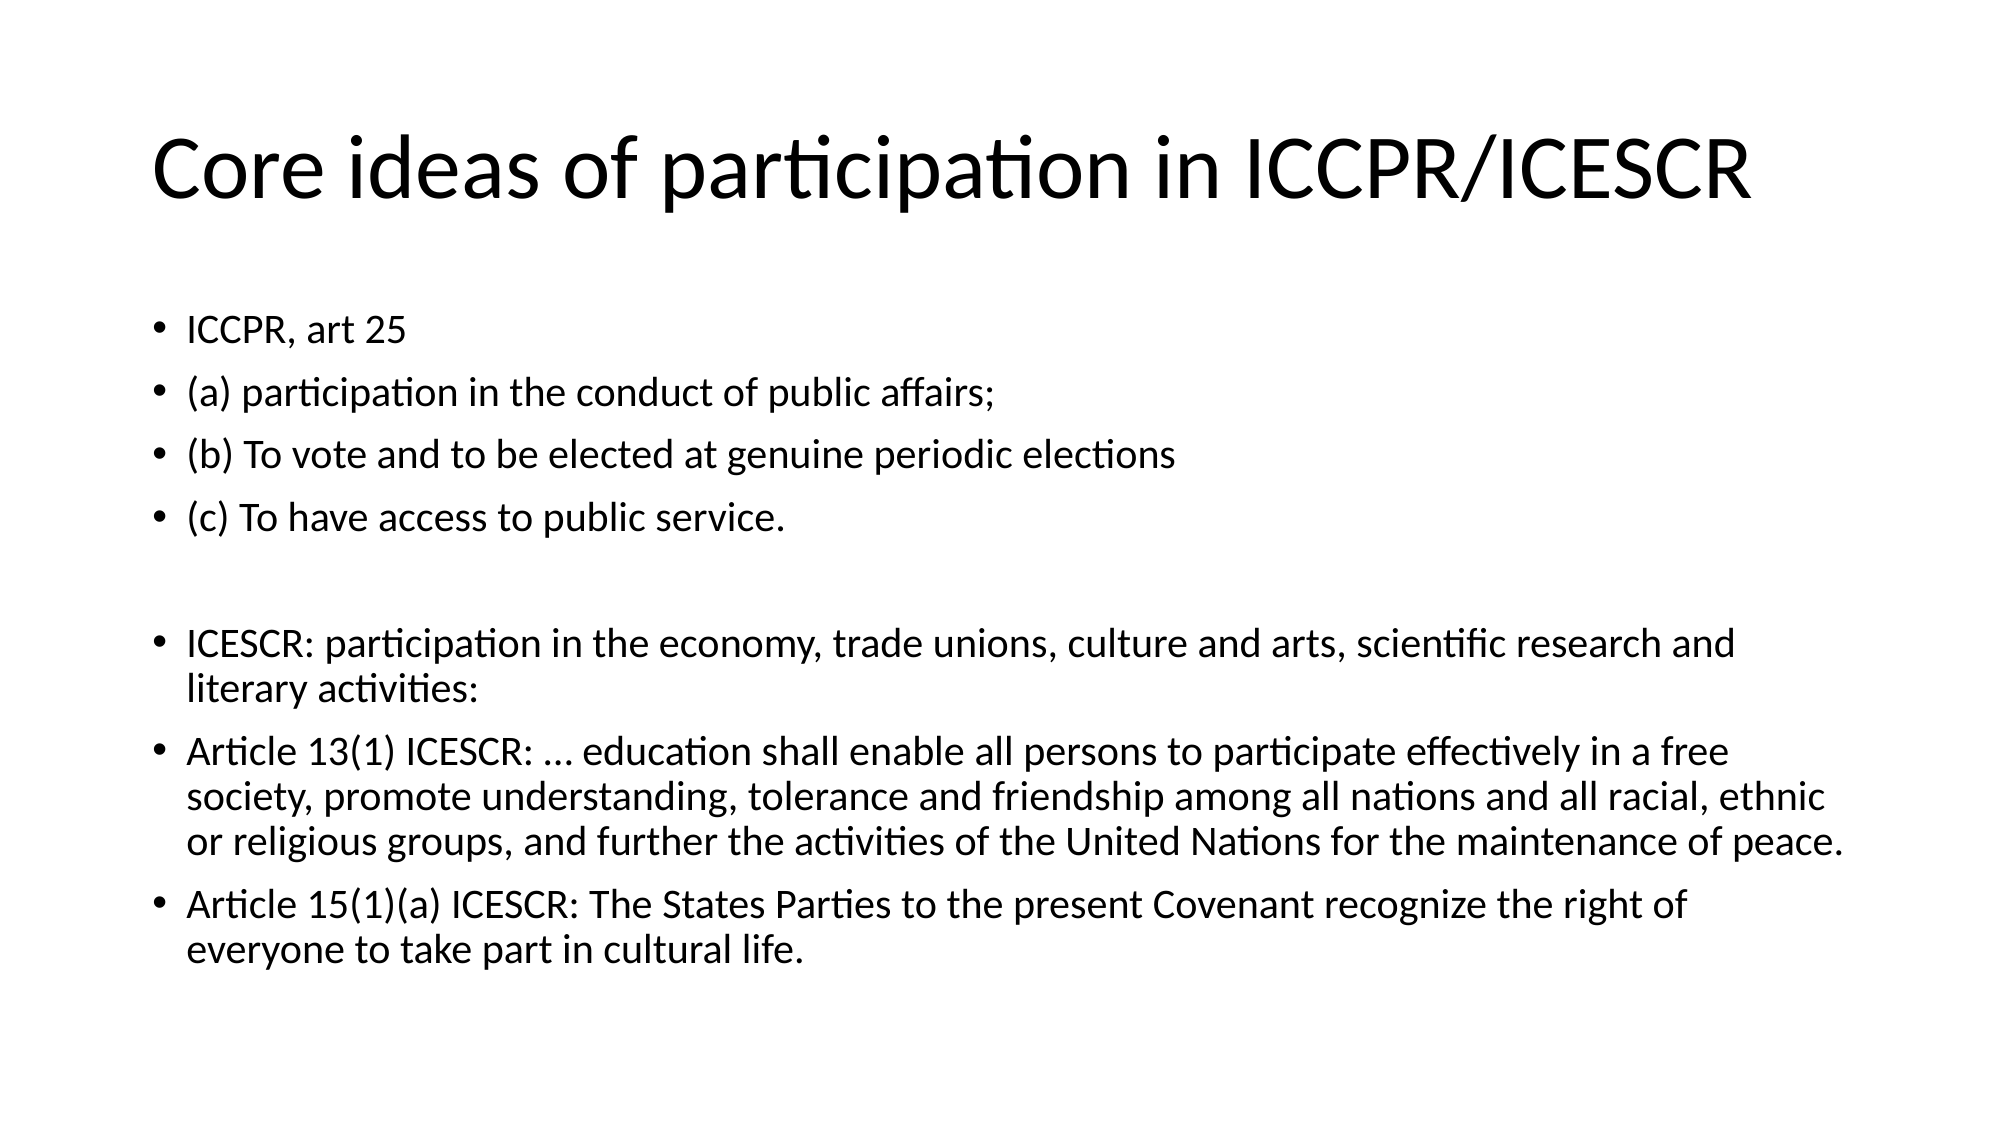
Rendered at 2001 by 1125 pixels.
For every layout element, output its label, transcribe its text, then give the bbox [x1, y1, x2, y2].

title Core ideas of participation in ICCPR/ICESCR [137, 59, 1863, 278]
list ICCPR, art 25 (a) participation in the conduct of public affairs; (b) To vote and to be elected at genuine periodic elections (c) To have access to public service. ICESCR: participation in the economy, trade unions, culture and arts, scientific research and literary activities: Article 13(1) ICESCR: … education shall enable all persons to participate effectively in a free society, promote understanding, tolerance and friendship among all nations and all racial, ethnic or religious groups, and further the activities of the United Nations for the maintenance of peace. Article 15(1)(a) ICESCR: The States Parties to the present Covenant recognize the right of everyone to take part in cultural life. [137, 299, 1863, 1014]
